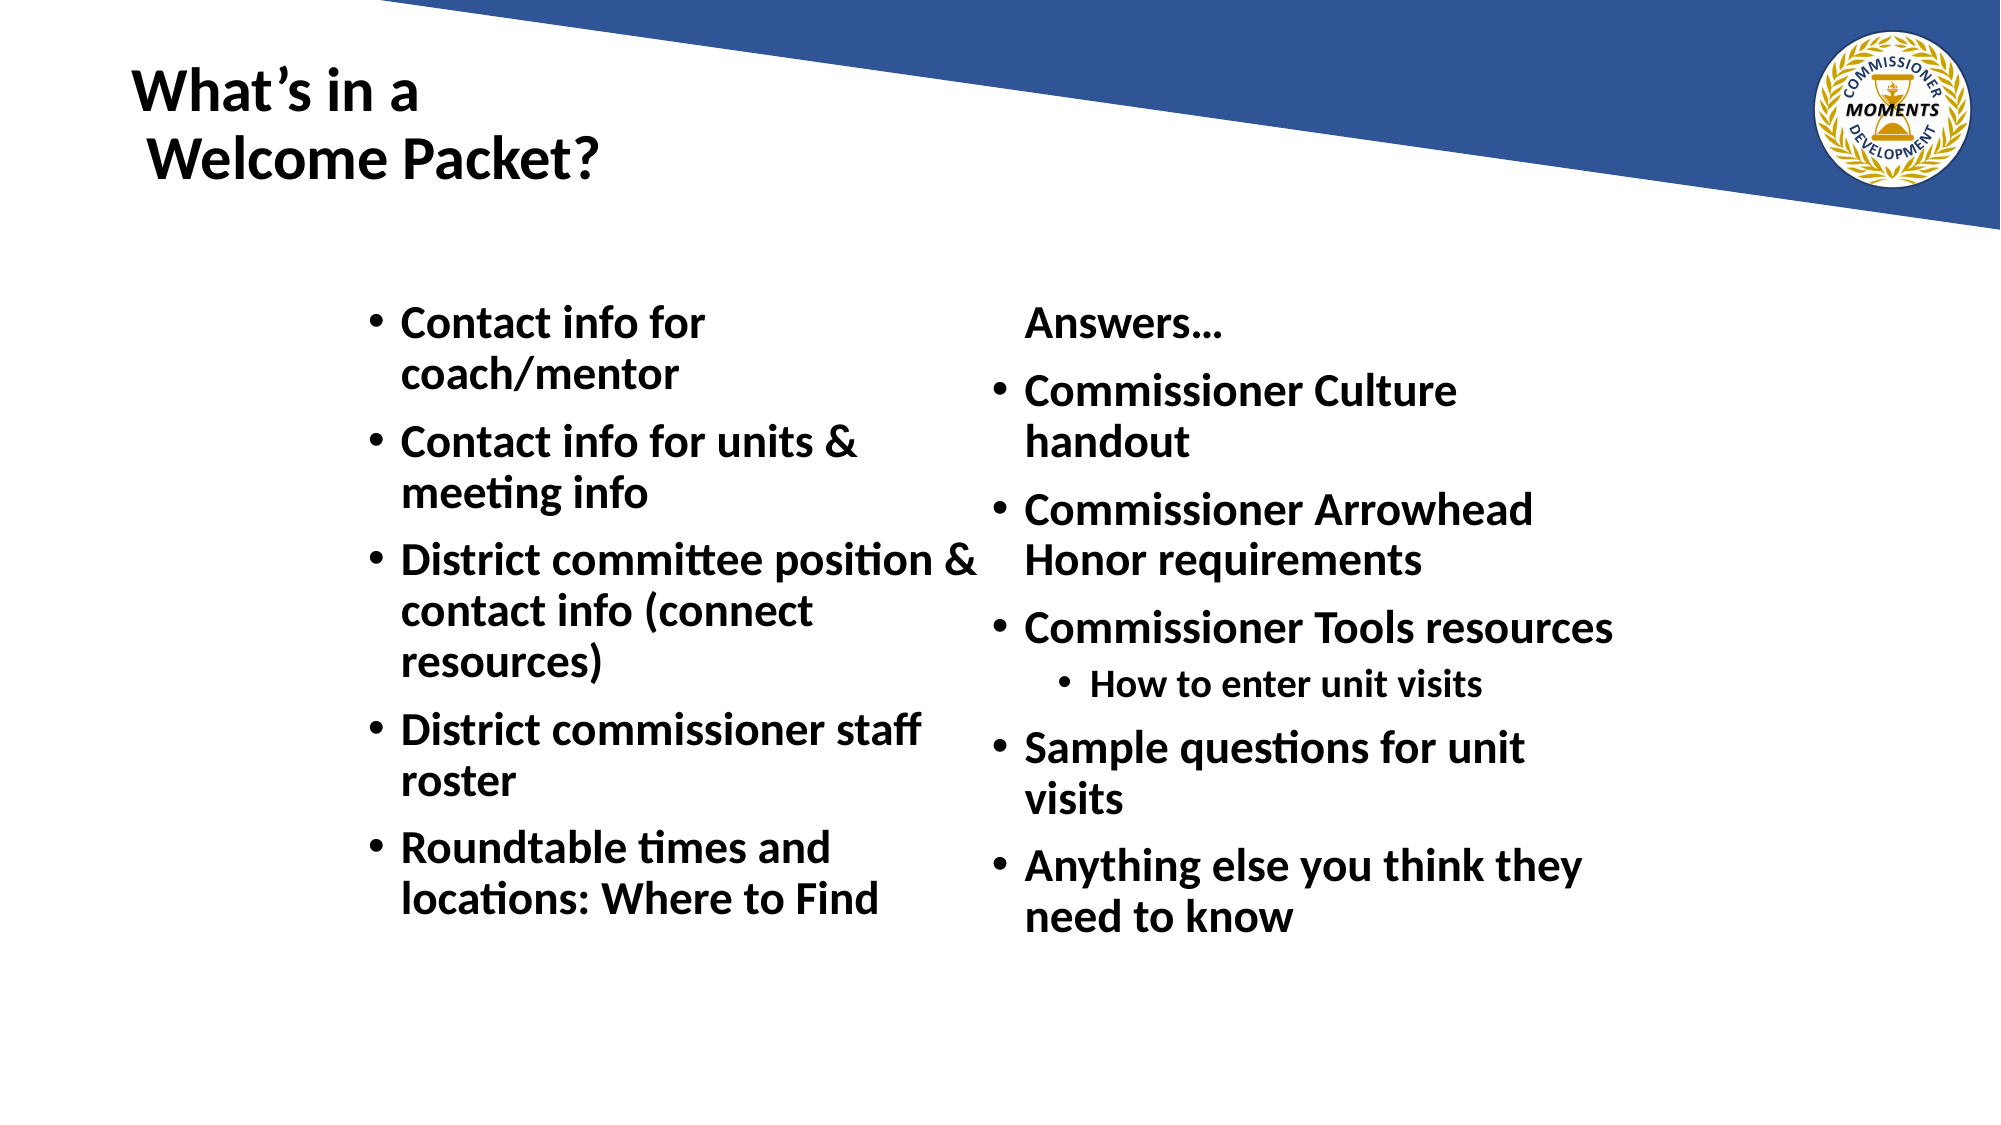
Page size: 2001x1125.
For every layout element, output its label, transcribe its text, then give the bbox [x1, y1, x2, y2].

picture [1813, 30, 1972, 189]
list Contact info for coach/mentor Contact info for units & meeting info District committee position & contact info (connect resources) District commissioner staff roster Roundtable times and locations: Where to Find Answers… Commissioner Culture handout Commissioner Arrowhead Honor requirements Commissioner Tools resources How to enter unit visits Sample questions for unit visits Anything else you think they need to know [353, 290, 1631, 973]
text_box What’s in a Welcome Packet? [120, 97, 1182, 153]
